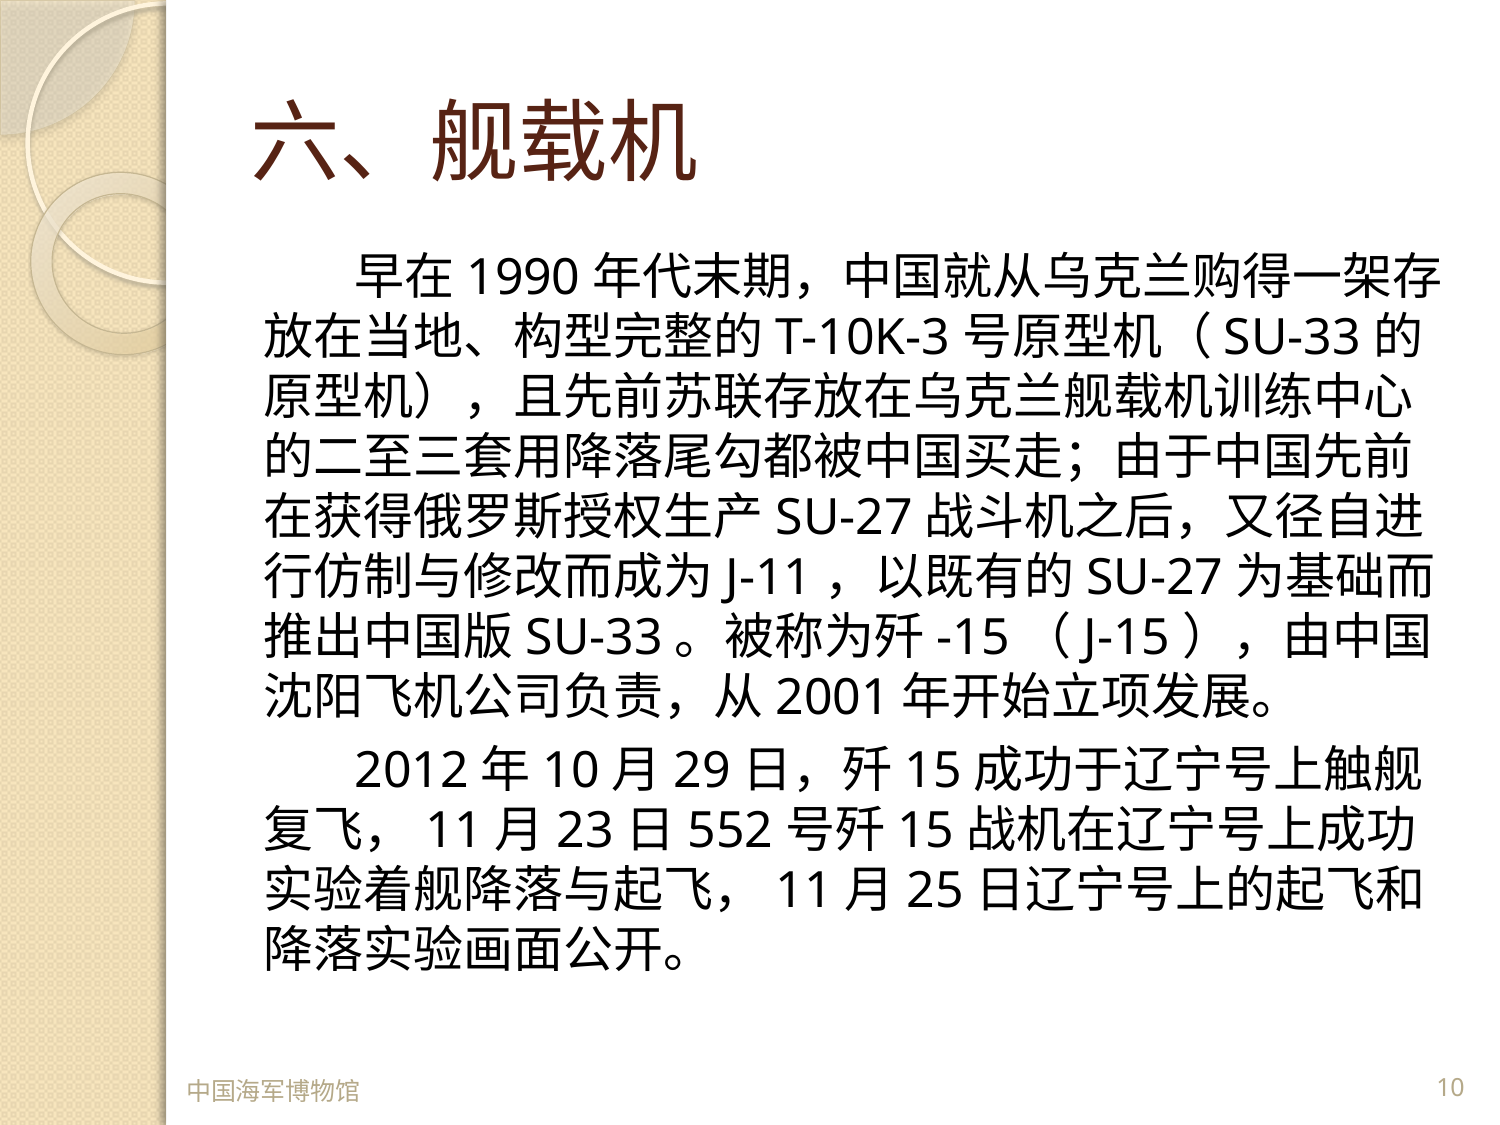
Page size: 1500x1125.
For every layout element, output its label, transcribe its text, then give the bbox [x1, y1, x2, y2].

list 早在1990年代末期，中国就从乌克兰购得一架存放在当地、构型完整的T-10K-3号原型机（SU-33的原型机），且先前苏联存放在乌克兰舰载机训练中心的二至三套用降落尾勾都被中国买走；由于中国先前在获得俄罗斯授权生产SU-27战斗机之后，又径自进行仿制与修改而成为J-11，以既有的SU-27为基础而推出中国版SU-33。被称为歼-15（J-15），由中国沈阳飞机公司负责，从2001年开始立项发展。 2012年10月29日，歼15成功于辽宁号上触舰复飞，11月23日552号歼15战机在辽宁号上成功实验着舰降落与起飞，11月25日辽宁号上的起飞和降落实验画面公开。 [235, 237, 1466, 1025]
slide_number 10 [1413, 1034, 1488, 1113]
footer 中国海军博物馆 [171, 1034, 621, 1113]
title 六、舰载机 [235, 45, 1466, 233]
